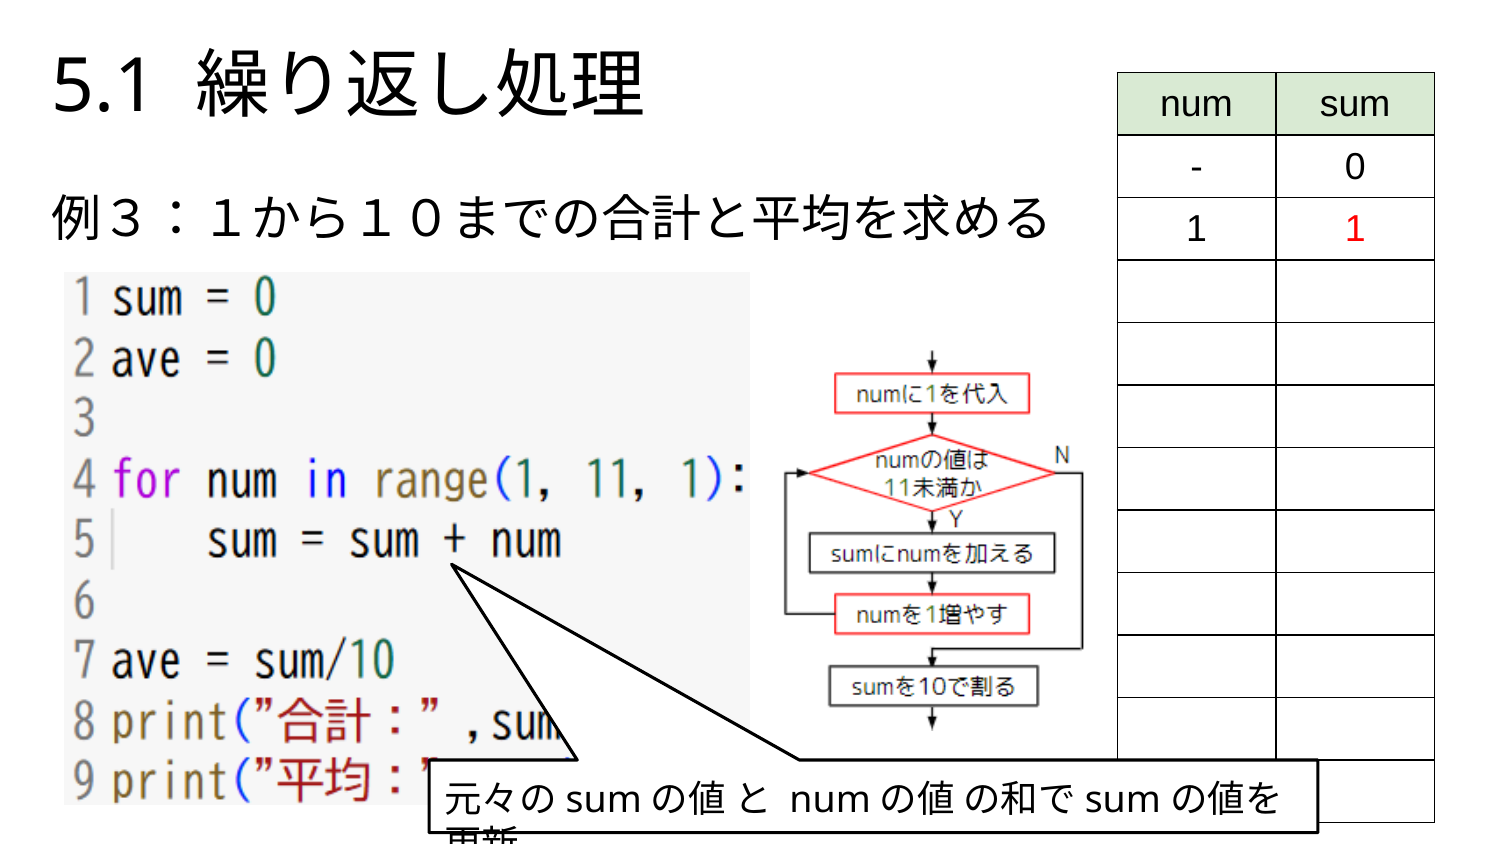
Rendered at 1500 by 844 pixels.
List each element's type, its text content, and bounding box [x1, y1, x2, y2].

table_cell [1118, 448, 1275, 509]
table_cell - [1118, 136, 1275, 197]
table_cell [1118, 323, 1275, 384]
table_cell [1277, 448, 1434, 509]
table_header sum [1277, 73, 1434, 134]
picture [64, 272, 751, 806]
table_cell [1277, 698, 1434, 759]
table_cell [1277, 573, 1434, 634]
table_cell 1 [1118, 198, 1275, 259]
table_cell [1118, 261, 1275, 322]
table_cell [1118, 573, 1275, 634]
table_cell [1118, 636, 1275, 697]
table_cell [1277, 636, 1434, 697]
table_cell 1 [1277, 198, 1434, 259]
table_header num [1118, 73, 1275, 134]
table_cell [1277, 261, 1434, 322]
picture [774, 346, 1093, 732]
table_cell [1118, 698, 1275, 759]
title 5.1 繰り返し処理 [36, 21, 1435, 131]
table_cell [1277, 511, 1434, 572]
text_box 元々のsumの値 と numの値 の和でsumの値を更新 [429, 735, 1318, 833]
table_cell [1277, 323, 1434, 384]
text_box 例３：１から１０までの合計と平均を求める [36, 171, 1071, 262]
table_cell [1118, 386, 1275, 447]
table_cell [1318, 761, 1434, 822]
table_cell [1118, 511, 1275, 572]
table_cell [1277, 386, 1434, 447]
table_cell 0 [1277, 136, 1434, 197]
